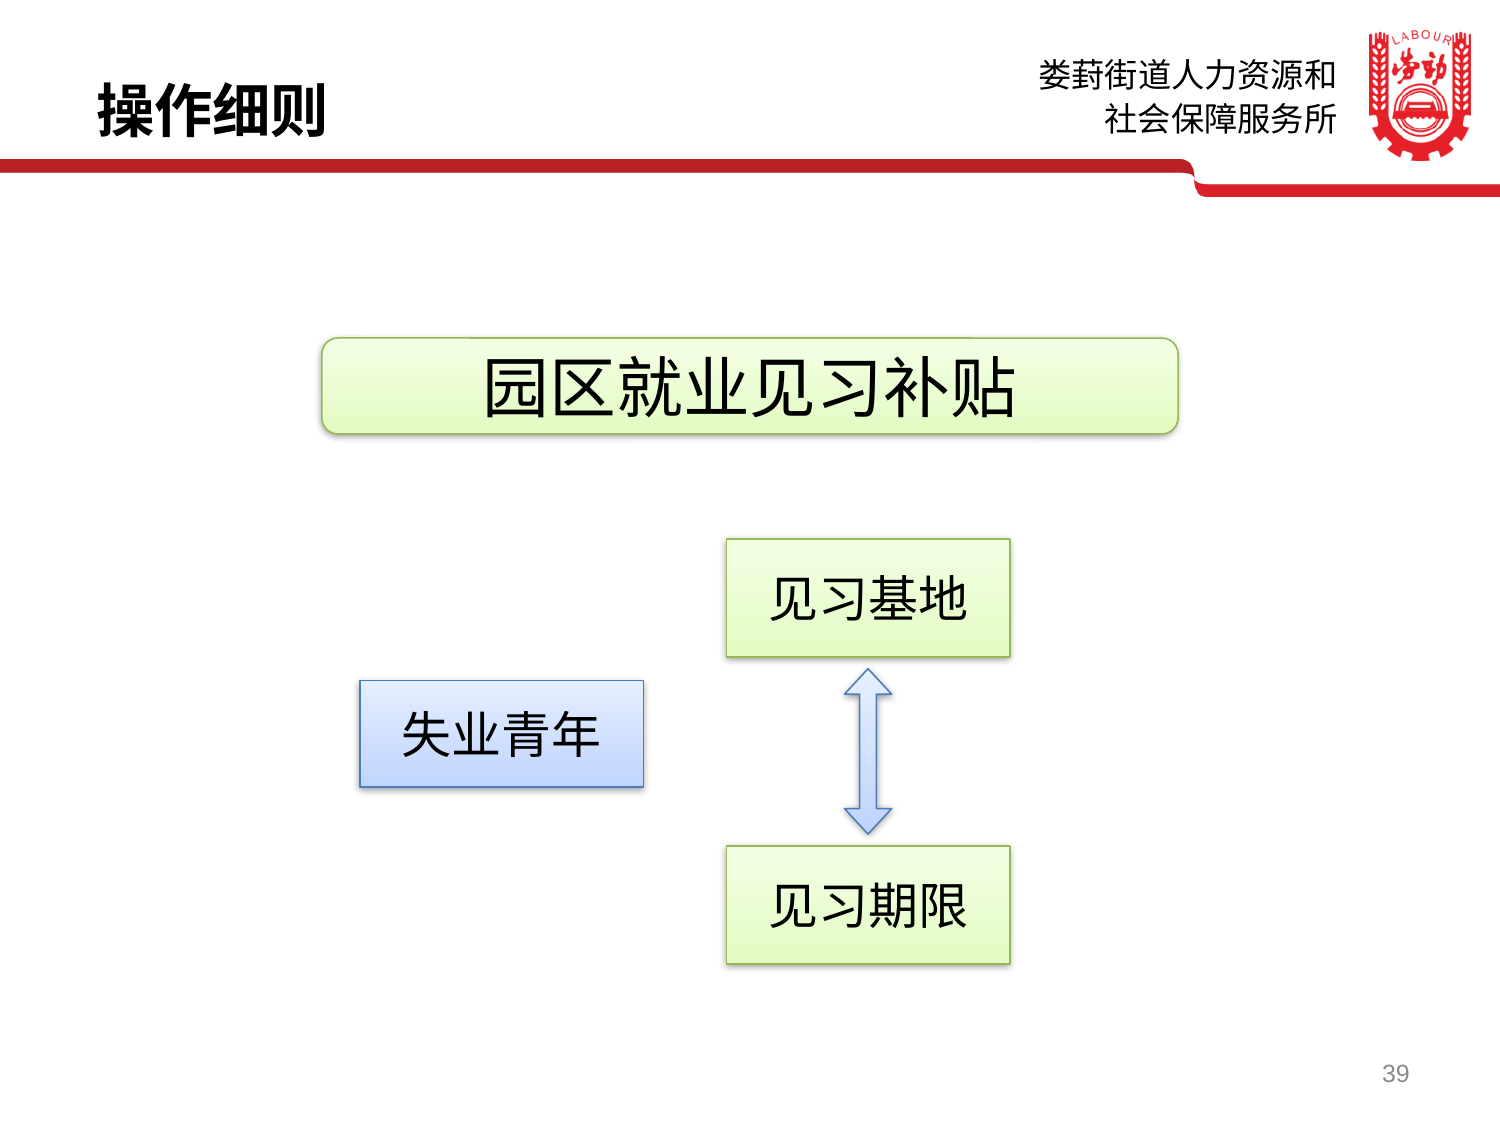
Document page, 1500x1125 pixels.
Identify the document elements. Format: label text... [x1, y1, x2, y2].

text_box 操作细则 [81, 67, 672, 152]
text_box 园区就业见习补贴 [321, 337, 1179, 435]
slide_number 39 [1074, 1042, 1425, 1103]
picture [0, 30, 1500, 197]
text_box [843, 667, 893, 835]
text_box 见习期限 [726, 845, 1011, 965]
text_box 见习基地 [726, 538, 1011, 658]
text_box 失业青年 [359, 680, 644, 788]
